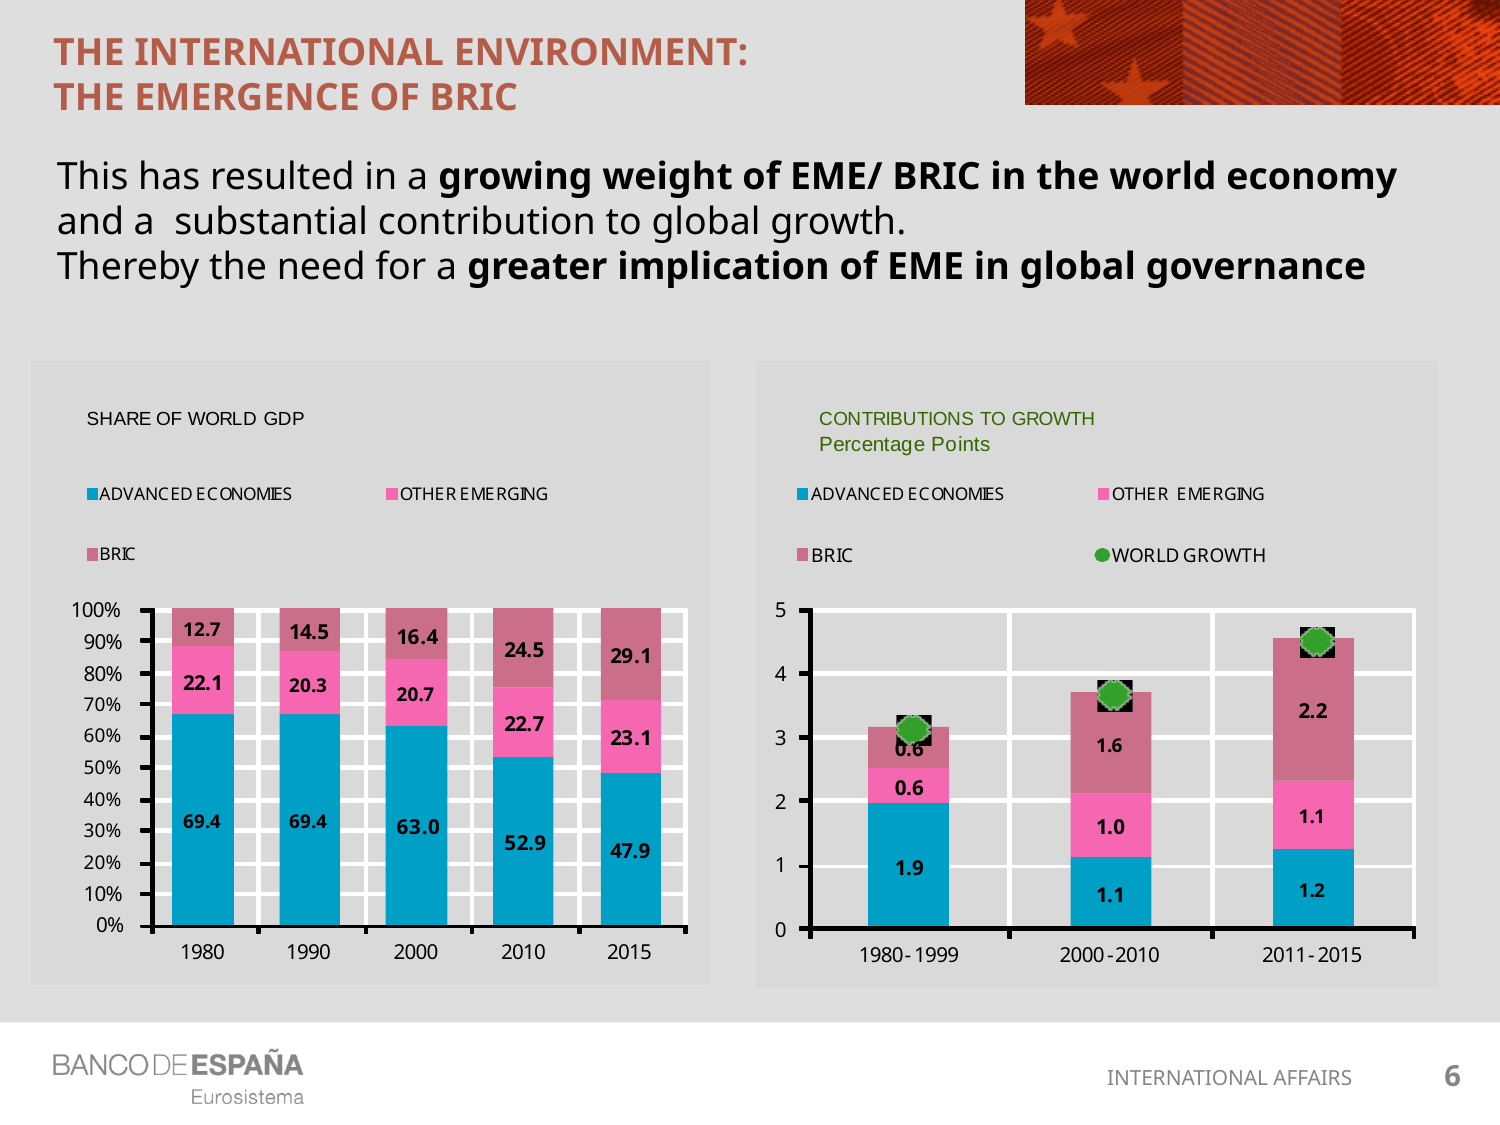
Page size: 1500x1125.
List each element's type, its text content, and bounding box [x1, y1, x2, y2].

picture [1025, 1, 1500, 105]
title THE INTERNATIONAL ENVIRONMENT: THE EMERGENCE OF BRIC [37, 1, 1011, 145]
slide_number 6 [1390, 1049, 1477, 1104]
picture [27, 357, 1438, 989]
picture [53, 1048, 304, 1104]
text_box This has resulted in a growing weight of EME/ BRIC in the world economy and a substantial contribution to global growth. Thereby the need for a greater implication of EME in global governance [42, 144, 1453, 295]
